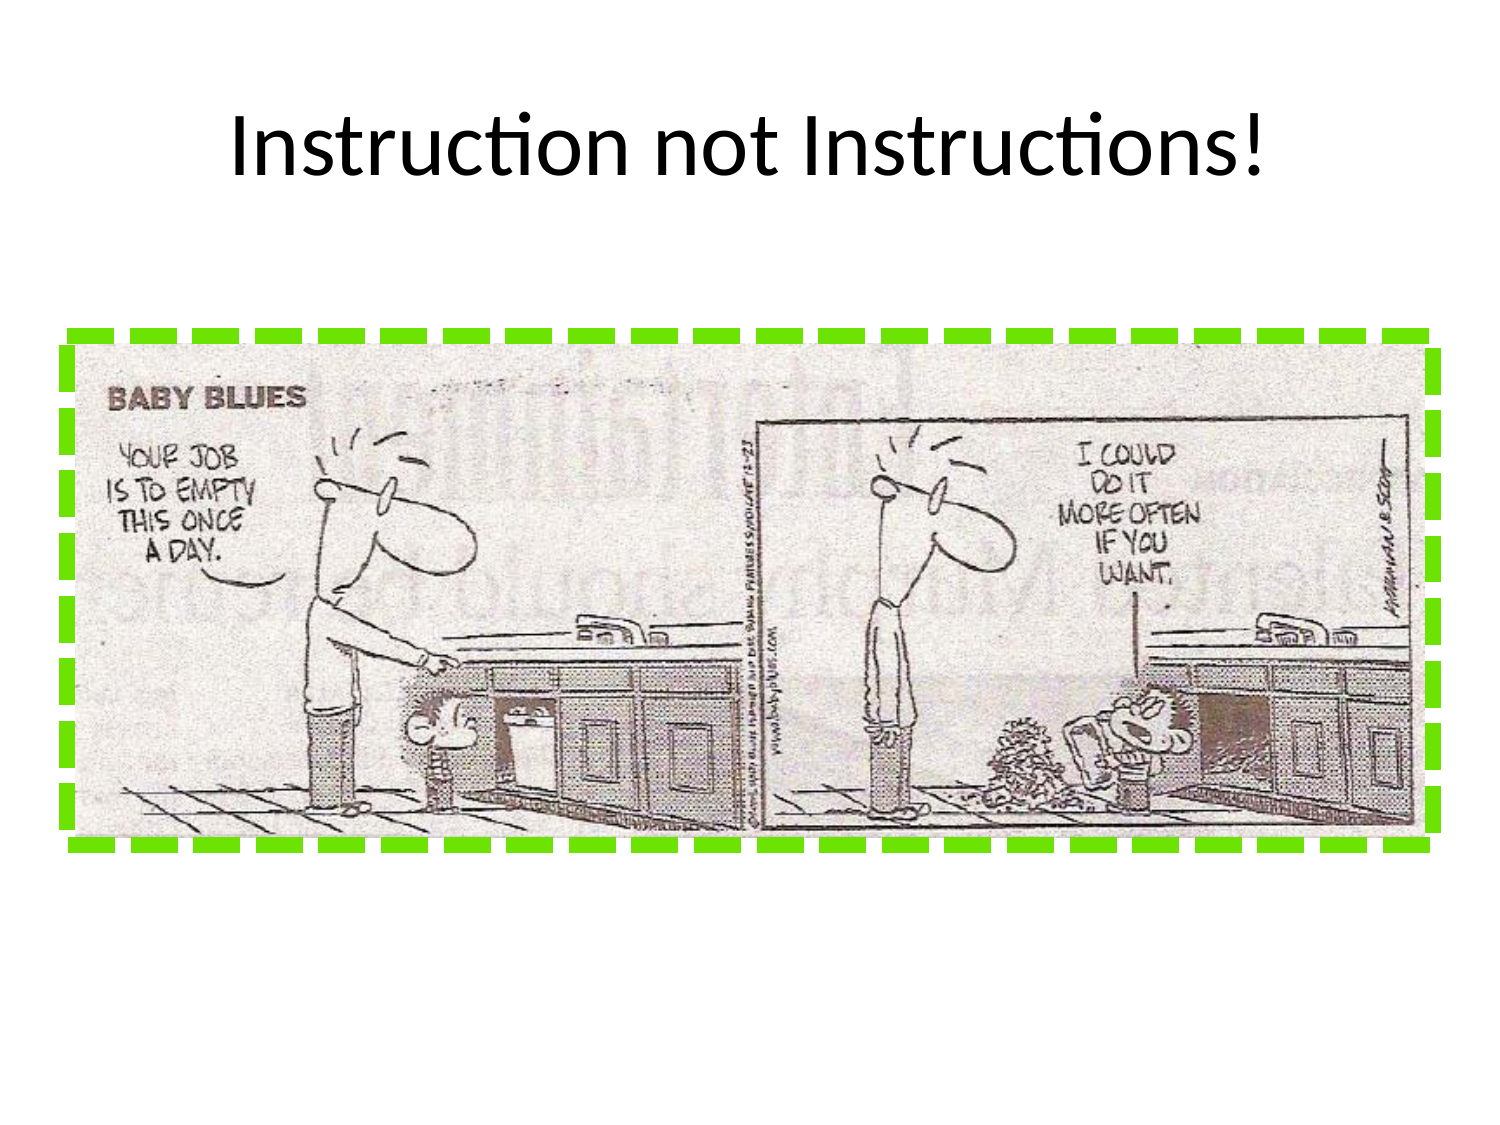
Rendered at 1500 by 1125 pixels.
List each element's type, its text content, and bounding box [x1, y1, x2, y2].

title Instruction not Instructions! [75, 45, 1425, 233]
picture [74, 343, 1426, 838]
